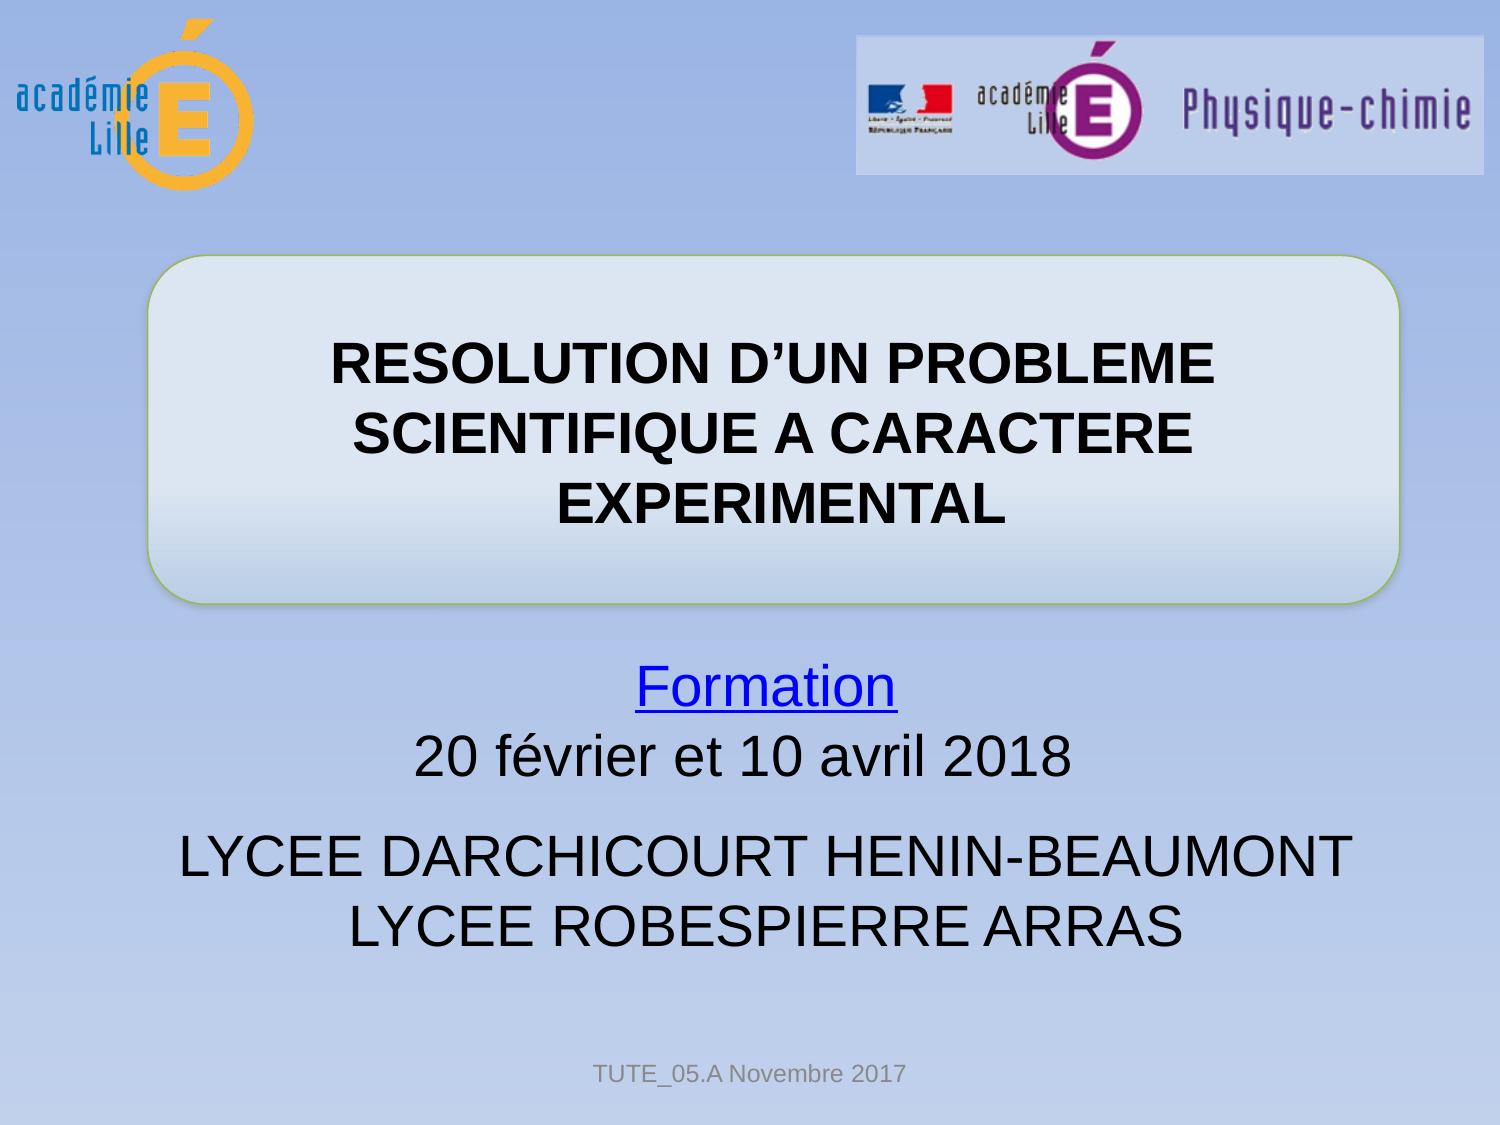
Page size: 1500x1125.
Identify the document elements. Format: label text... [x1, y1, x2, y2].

text_box RESOLUTION D’UN PROBLEME SCIENTIFIQUE A CARACTERE EXPERIMENTAL [147, 255, 1400, 584]
text_box Formation 20 février et 10 avril 2018 LYCEE DARCHICOURT HENIN-BEAUMONT LYCEE ROBESPIERRE ARRAS [147, 550, 1386, 966]
picture [17, 18, 255, 191]
picture [855, 34, 1485, 175]
footer TUTE_05.A Novembre 2017 [512, 1042, 988, 1103]
